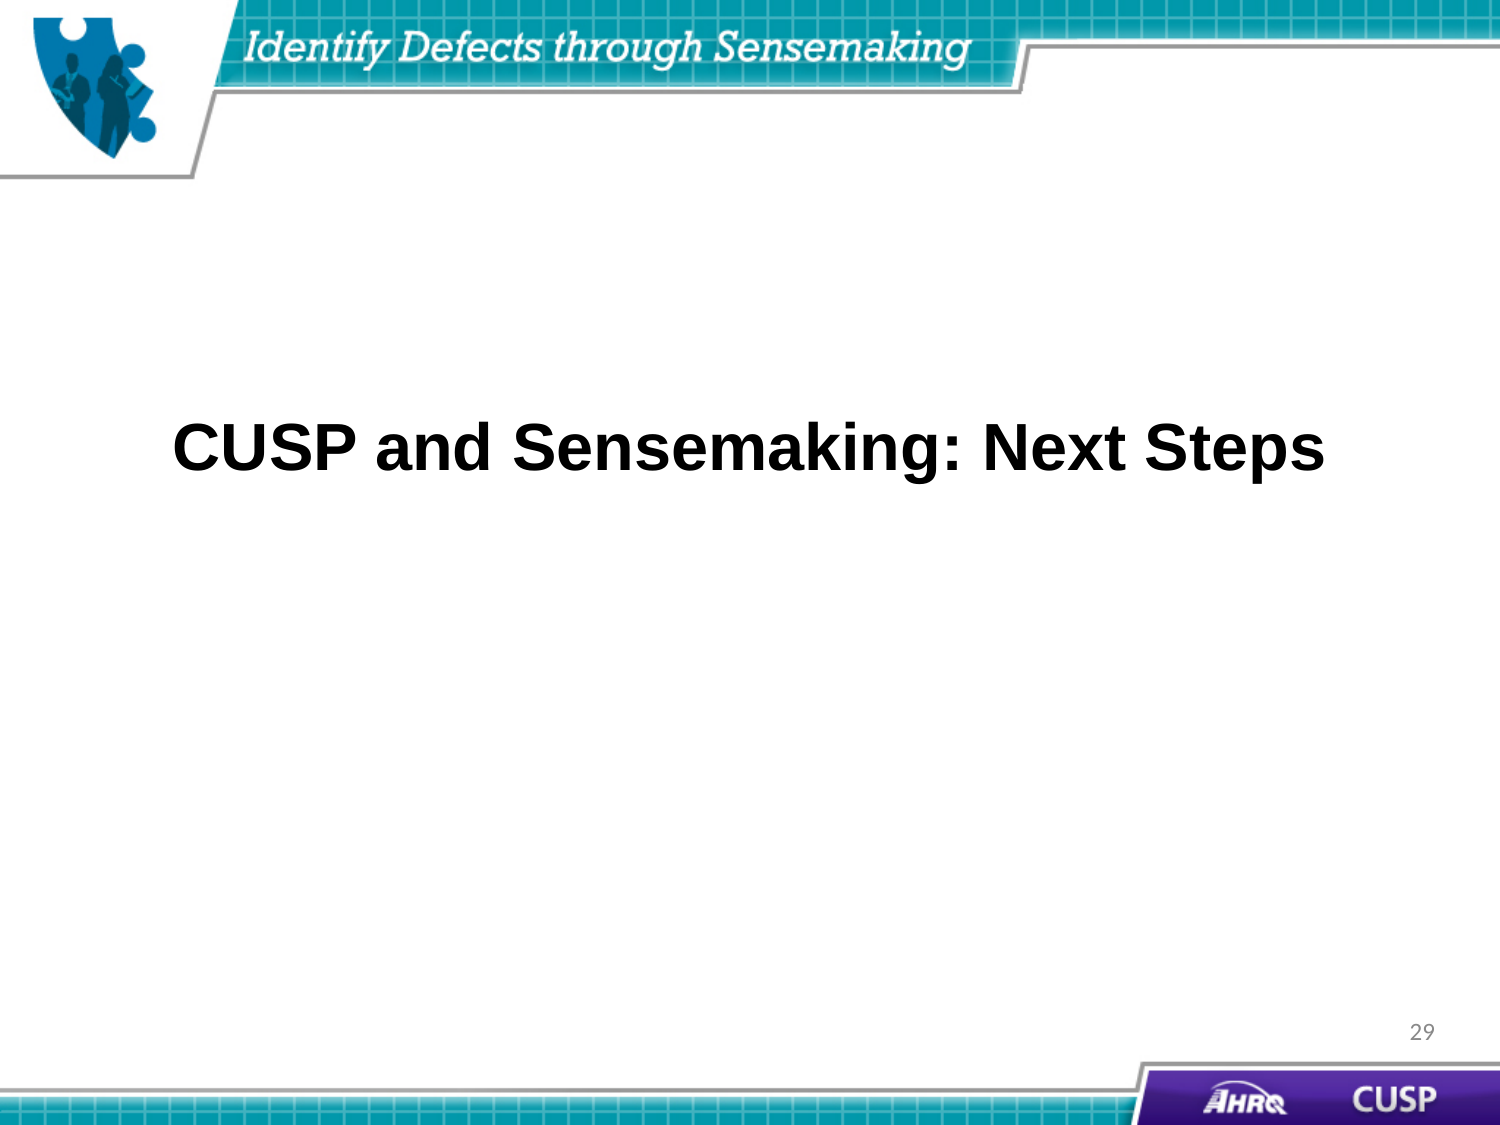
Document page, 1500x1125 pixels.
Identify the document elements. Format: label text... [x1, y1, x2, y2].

picture [0, 0, 1500, 1125]
title CUSP and Sensemaking: Next Steps [74, 349, 1426, 538]
slide_number 29 [1100, 999, 1450, 1060]
